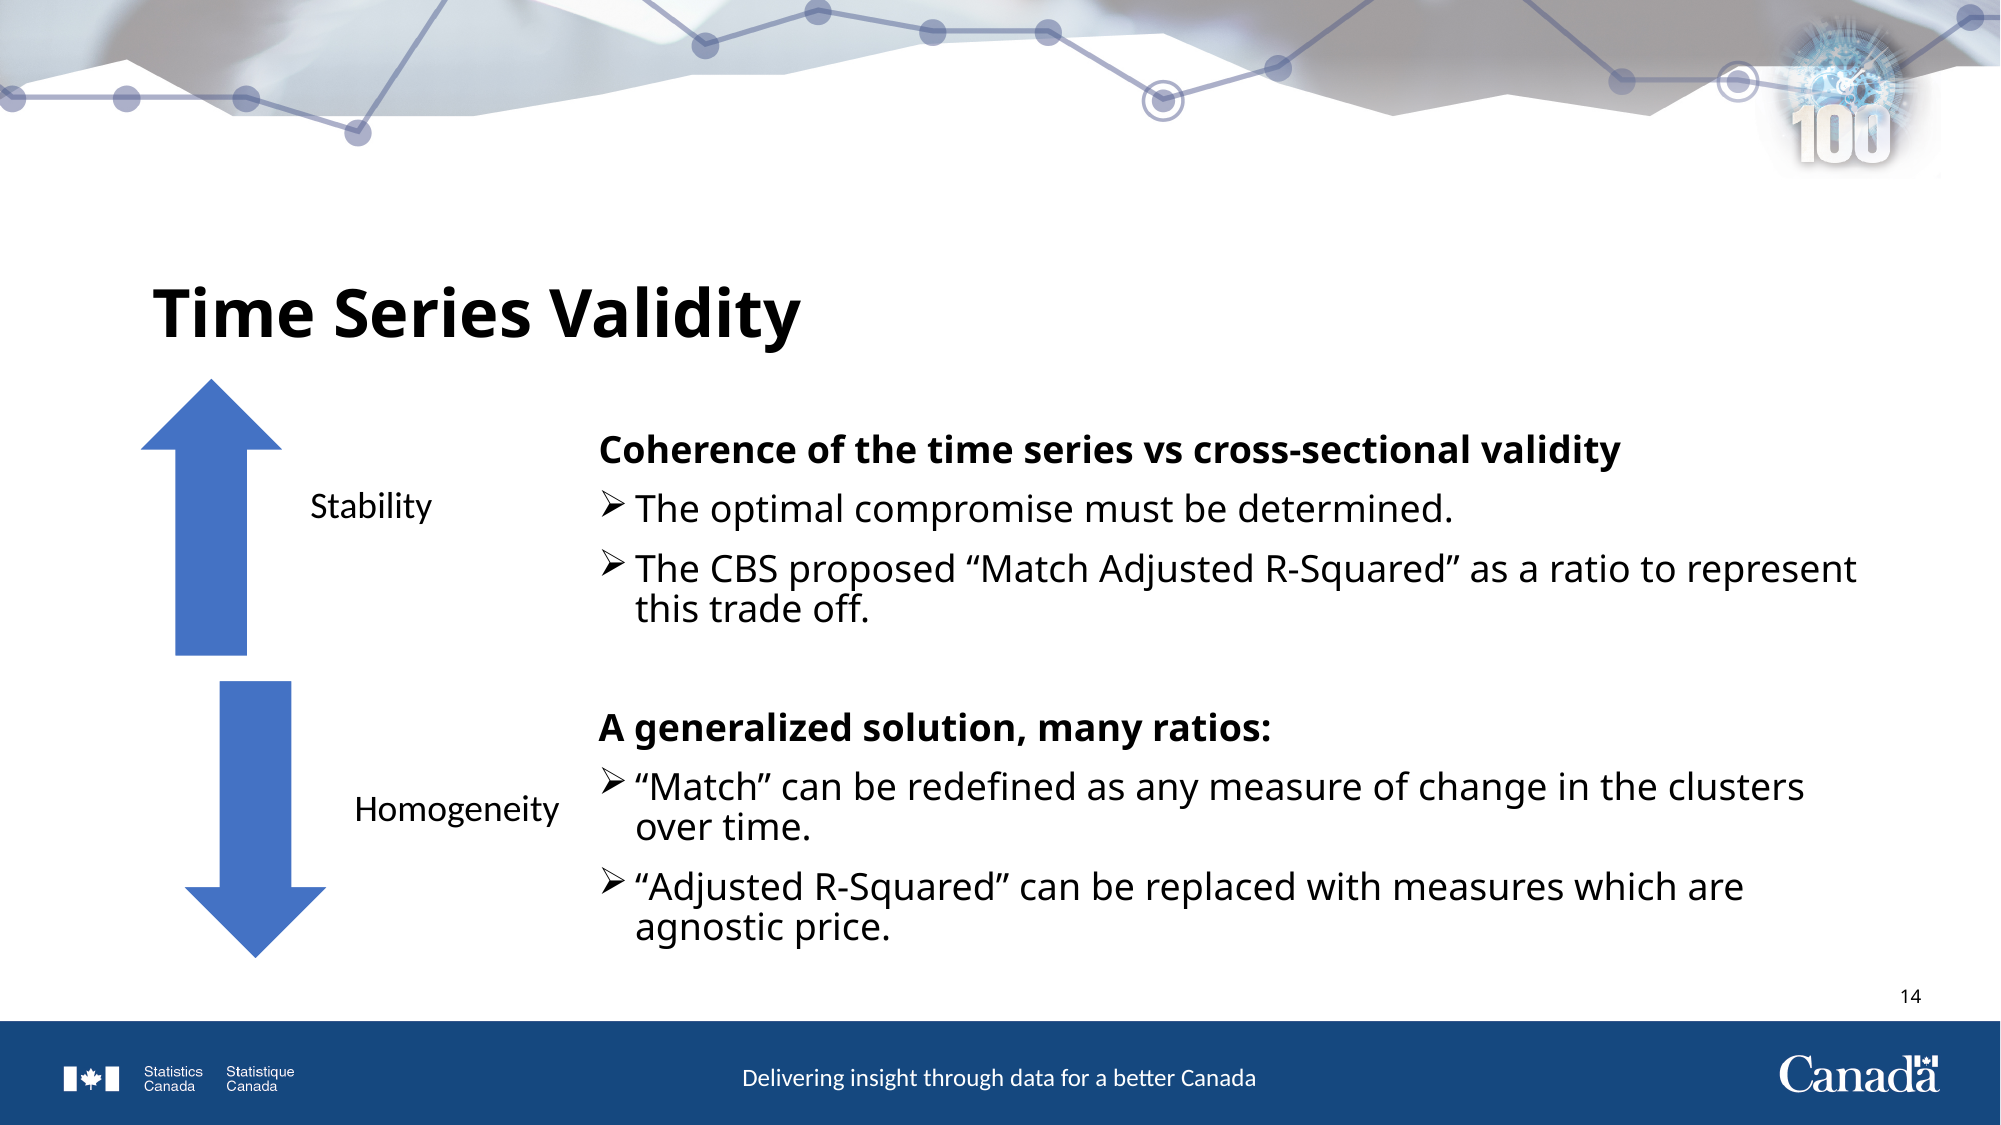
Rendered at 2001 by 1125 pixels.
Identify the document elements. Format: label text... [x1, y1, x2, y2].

list Coherence of the time series vs cross-sectional validity The optimal compromise must be determined. The CBS proposed “Match Adjusted R-Squared” as a ratio to represent this trade off. A generalized solution, many ratios: “Match” can be redefined as any measure of change in the clusters over time. “Adjusted R-Squared” can be replaced with measures which are agnostic price. [583, 360, 1882, 960]
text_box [137, 376, 584, 960]
text_box Conclusion [1261, 79, 2001, 88]
text_box Issue and Objective [1260, 89, 2001, 98]
slide_number 17 [1262, 100, 2000, 108]
picture [0, 0, 2001, 1125]
title Time Series Validity [137, 212, 1863, 360]
slide_number 13 [1881, 977, 1937, 1020]
